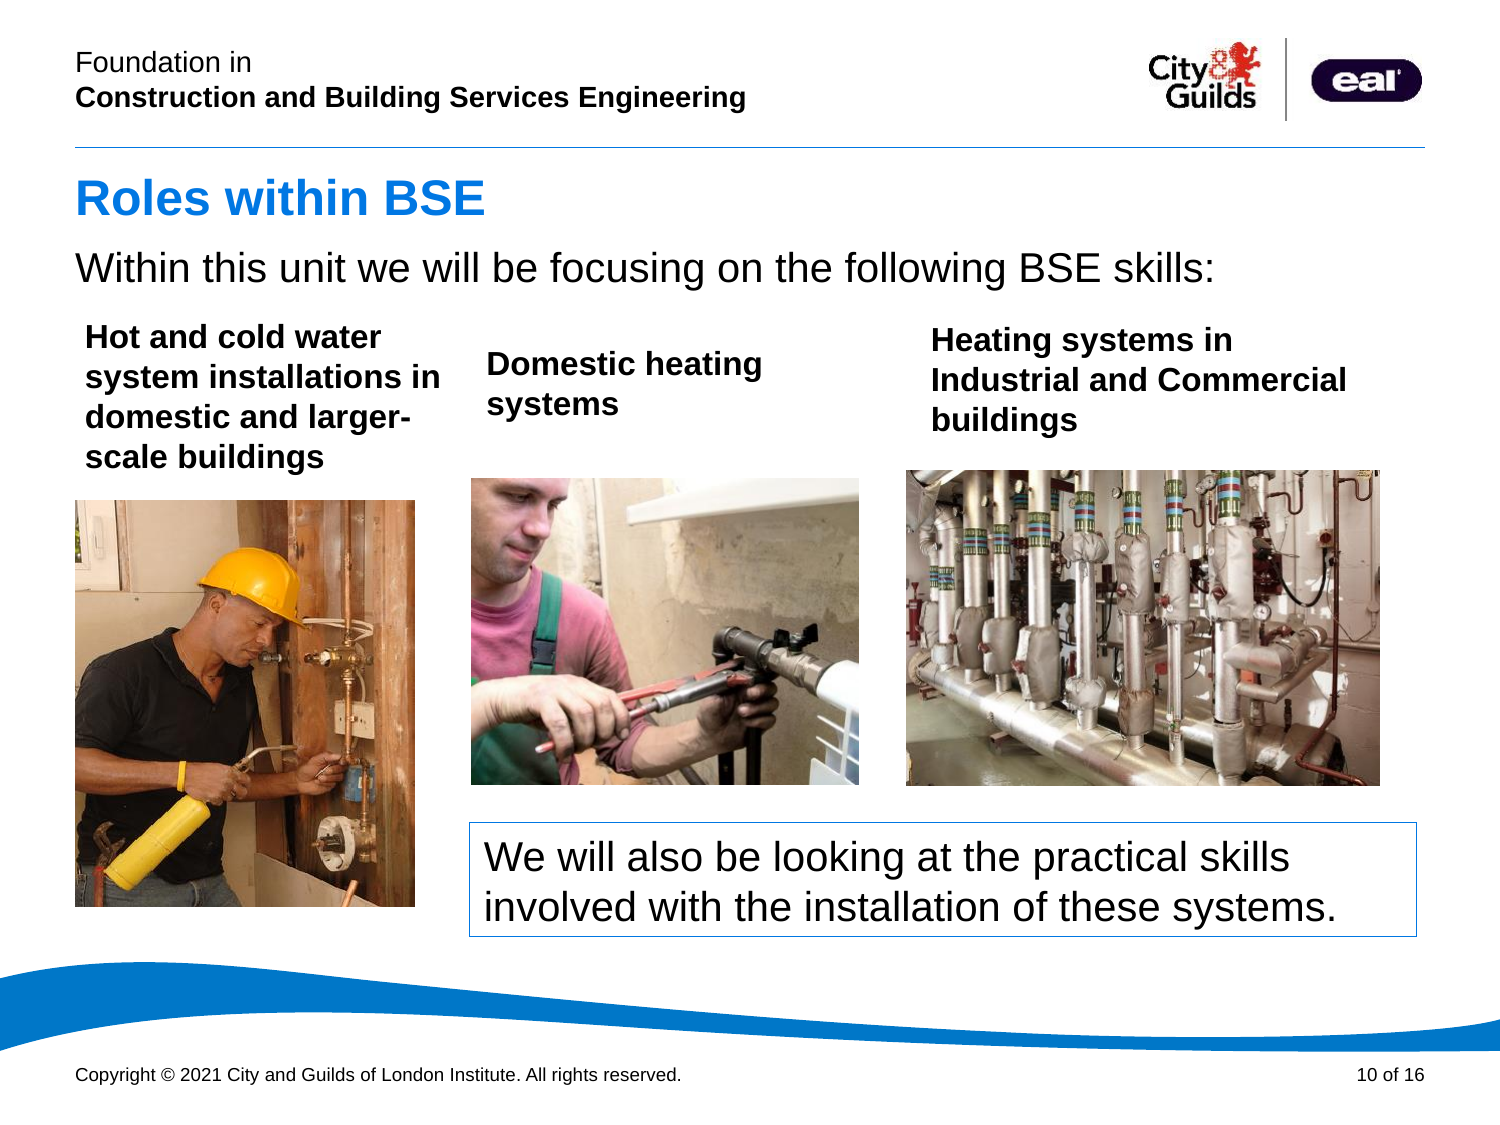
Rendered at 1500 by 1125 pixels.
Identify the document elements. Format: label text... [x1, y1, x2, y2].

text_box Hot and cold water system installations in domestic and larger-scale buildings [70, 307, 496, 483]
text_box Heating systems in Industrial and Commercial buildings [916, 310, 1391, 446]
picture [74, 500, 415, 907]
text_box We will also be looking at the practical skills involved with the installation of these systems. [469, 822, 1417, 937]
picture [906, 470, 1381, 786]
title Roles within BSE [74, 165, 1426, 229]
text_box Domestic heating systems [471, 334, 897, 430]
picture [1149, 38, 1422, 121]
picture [471, 478, 859, 785]
list Within this unit we will be focusing on the following BSE skills: [74, 240, 1426, 304]
